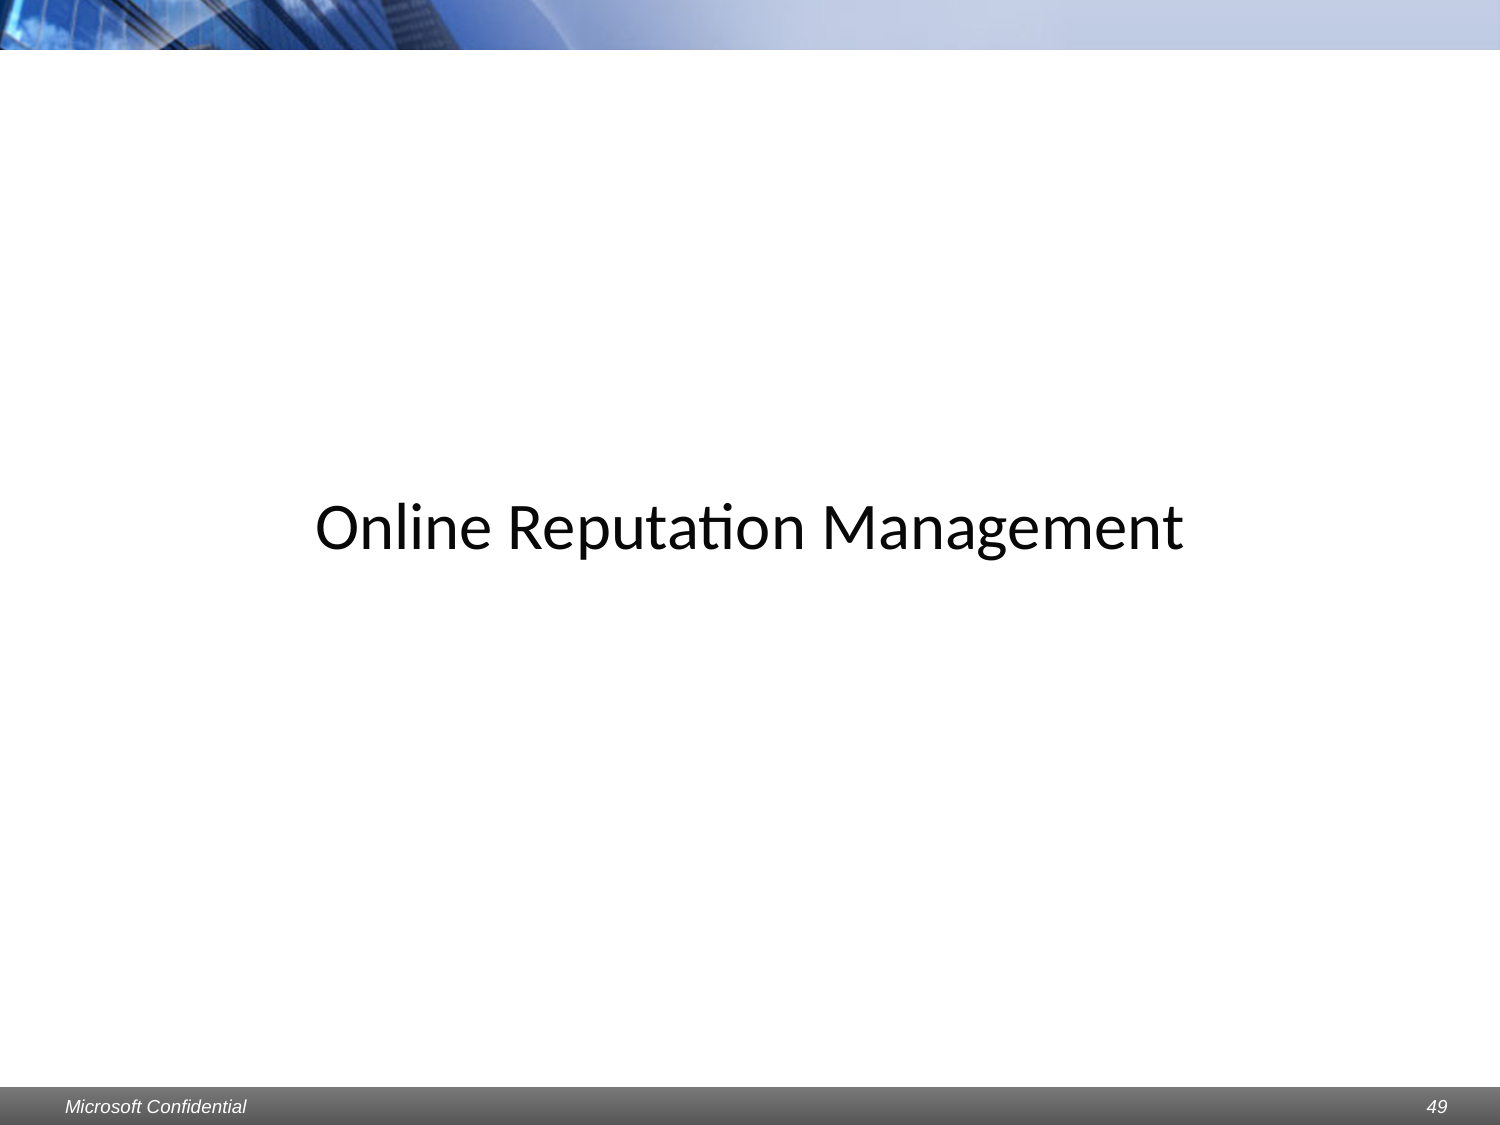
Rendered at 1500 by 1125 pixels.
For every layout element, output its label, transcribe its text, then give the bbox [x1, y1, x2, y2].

title Online Reputation Management [24, 491, 1475, 555]
picture [0, 0, 1500, 51]
